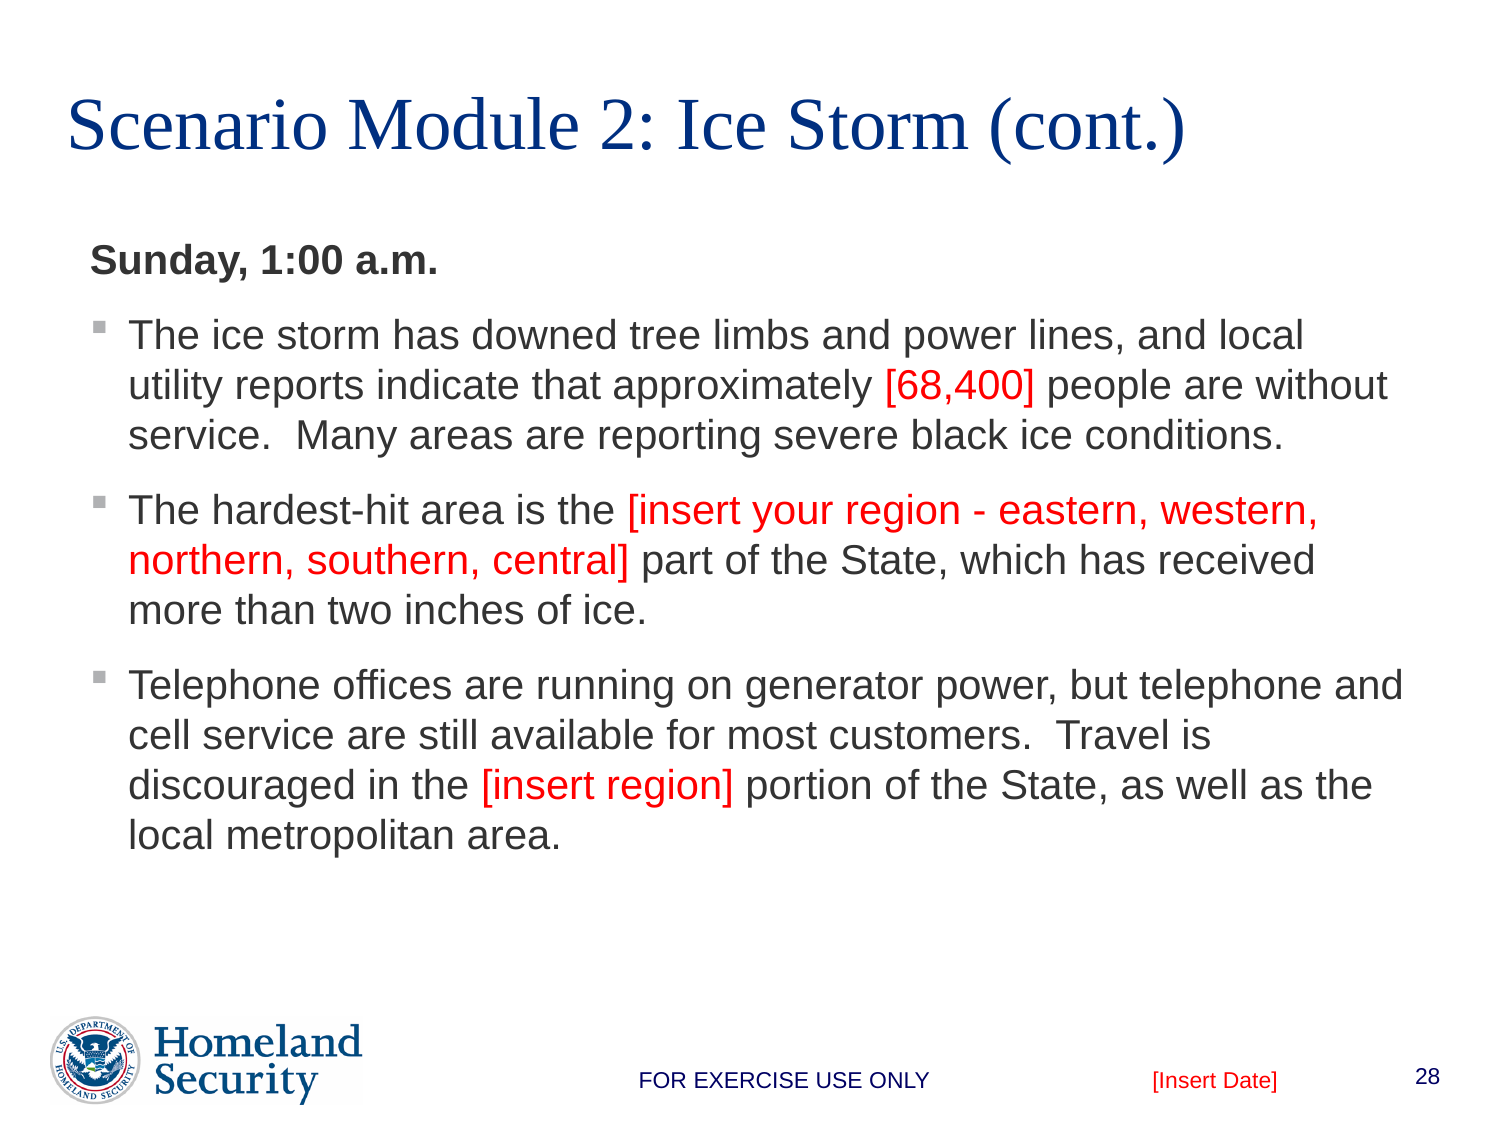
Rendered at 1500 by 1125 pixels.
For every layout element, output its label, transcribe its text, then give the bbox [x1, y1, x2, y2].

title Scenario Module 2: Ice Storm (cont.) [51, 0, 1278, 173]
slide_number 28 [1399, 1053, 1476, 1097]
picture [50, 1016, 363, 1105]
list Sunday, 1:00 a.m. The ice storm has downed tree limbs and power lines, and local utility reports indicate that approximately [68,400] people are without service. Many areas are reporting severe black ice conditions. The hardest-hit area is the [insert your region - eastern, western, northern, southern, central] part of the State, which has received more than two inches of ice. Telephone offices are running on generator power, but telephone and cell service are still available for most customers. Travel is discouraged in the [insert region] portion of the State, as well as the local metropolitan area. [75, 224, 1425, 968]
